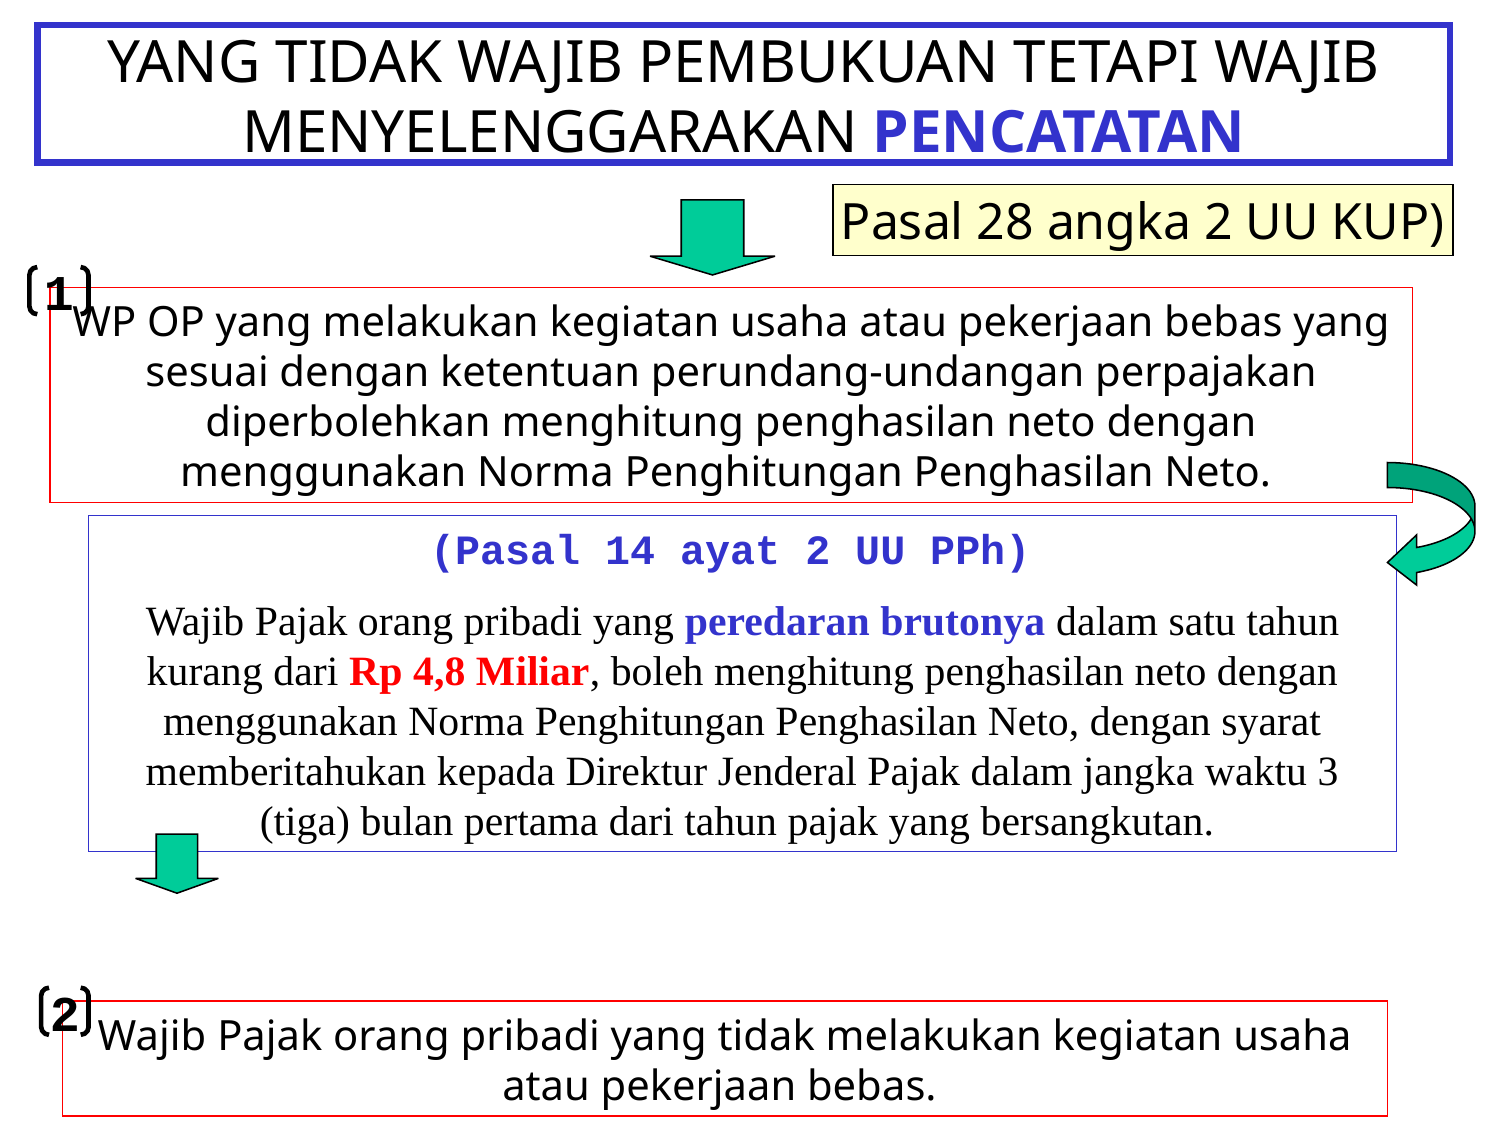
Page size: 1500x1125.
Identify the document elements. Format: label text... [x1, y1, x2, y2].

text_box 2 [41, 987, 89, 1035]
text_box Wajib Pajak orang pribadi yang tidak melakukan kegiatan usaha atau pekerjaan bebas. [62, 1000, 1388, 1116]
text_box 1 [29, 267, 89, 315]
text_box [135, 834, 219, 894]
text_box Pasal 28 angka 2 UU KUP) [832, 184, 1453, 256]
text_box [1387, 462, 1475, 586]
text_box [650, 199, 776, 275]
text_box (Pasal 14 ayat 2 UU PPh) Wajib Pajak orang pribadi yang peredaran brutonya dalam satu tahun kurang dari Rp 4,8 Miliar, boleh menghitung penghasilan neto dengan menggunakan Norma Penghitungan Penghasilan Neto, dengan syarat memberitahukan kepada Direktur Jenderal Pajak dalam jangka waktu 3 (tiga) bulan pertama dari tahun pajak yang bersangkutan. [88, 515, 1397, 852]
text_box WP OP yang melakukan kegiatan usaha atau pekerjaan bebas yang sesuai dengan ketentuan perundang-undangan perpajakan diperbolehkan menghitung penghasilan neto dengan menggunakan Norma Penghitungan Penghasilan Neto. [49, 287, 1413, 503]
title YANG TIDAK WAJIB PEMBUKUAN TETAPI WAJIB MENYELENGGARAKAN PENCATATAN [37, 24, 1451, 163]
title WP dengan kriteria tertentu [1388, 462, 1475, 522]
